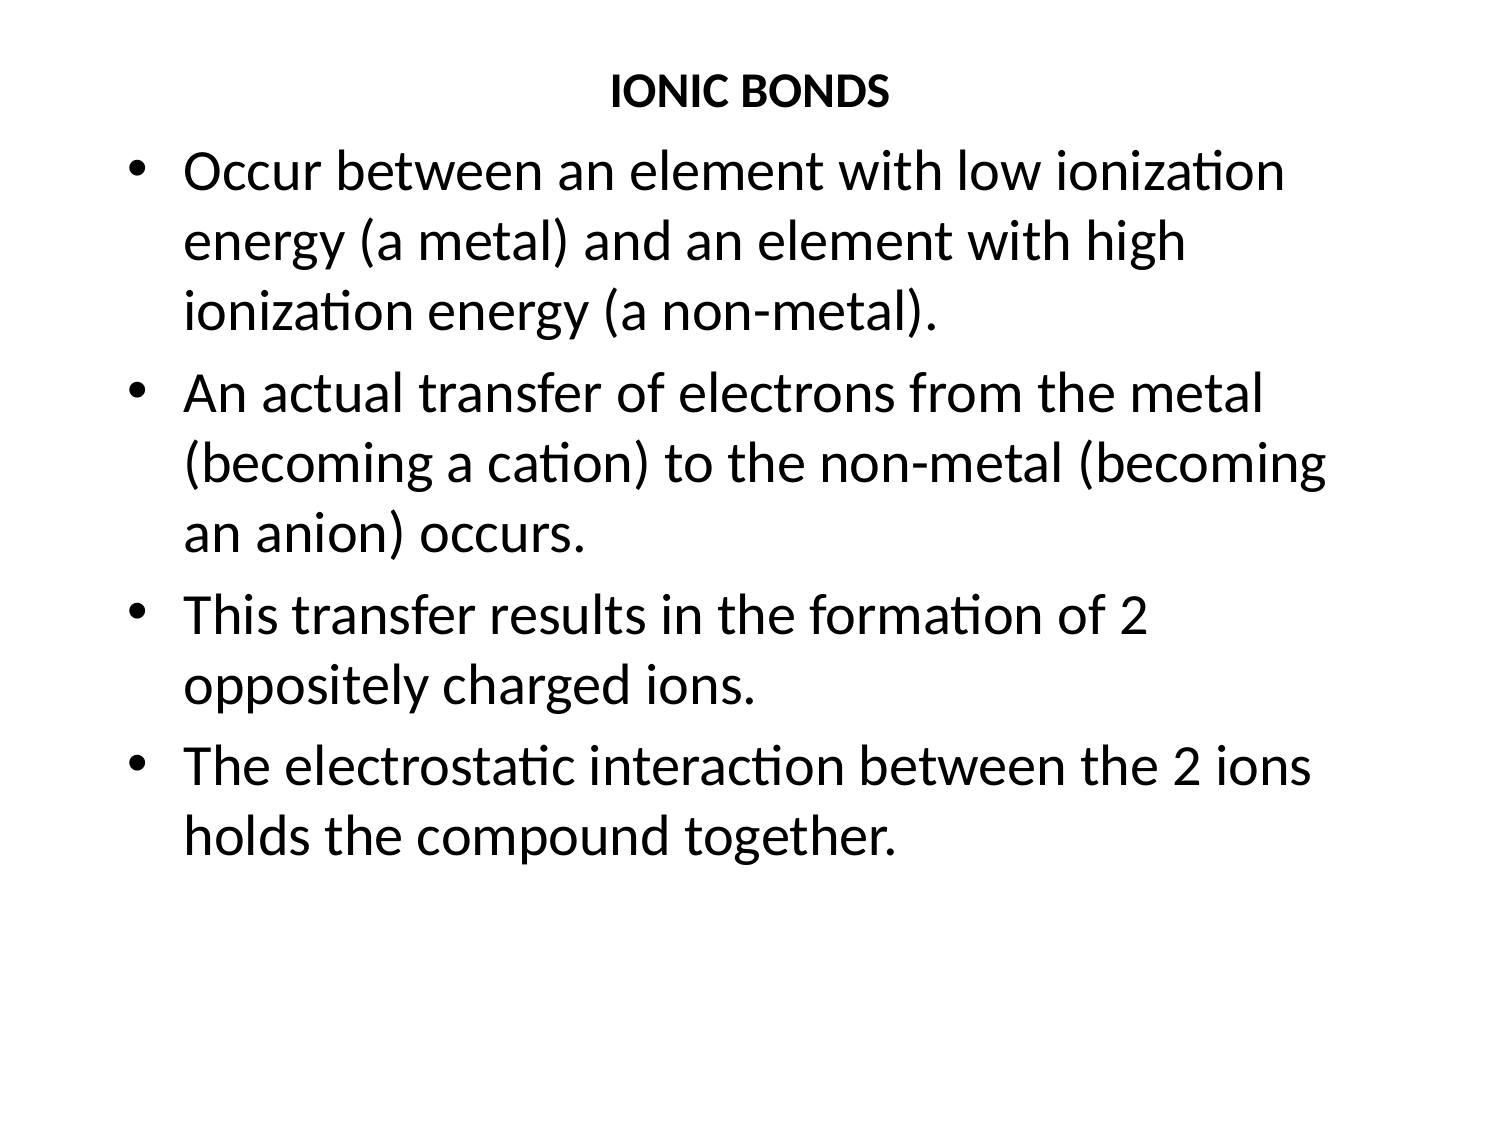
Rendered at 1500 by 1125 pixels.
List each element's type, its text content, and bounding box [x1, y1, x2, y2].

list Occur between an element with low ionization energy (a metal) and an element with high ionization energy (a non-metal). An actual transfer of electrons from the metal (becoming a cation) to the non-metal (becoming an anion) occurs. This transfer results in the formation of 2 oppositely charged ions. The electrostatic interaction between the 2 ions holds the compound together. [112, 124, 1388, 901]
title IONIC BONDS [112, 49, 1388, 124]
